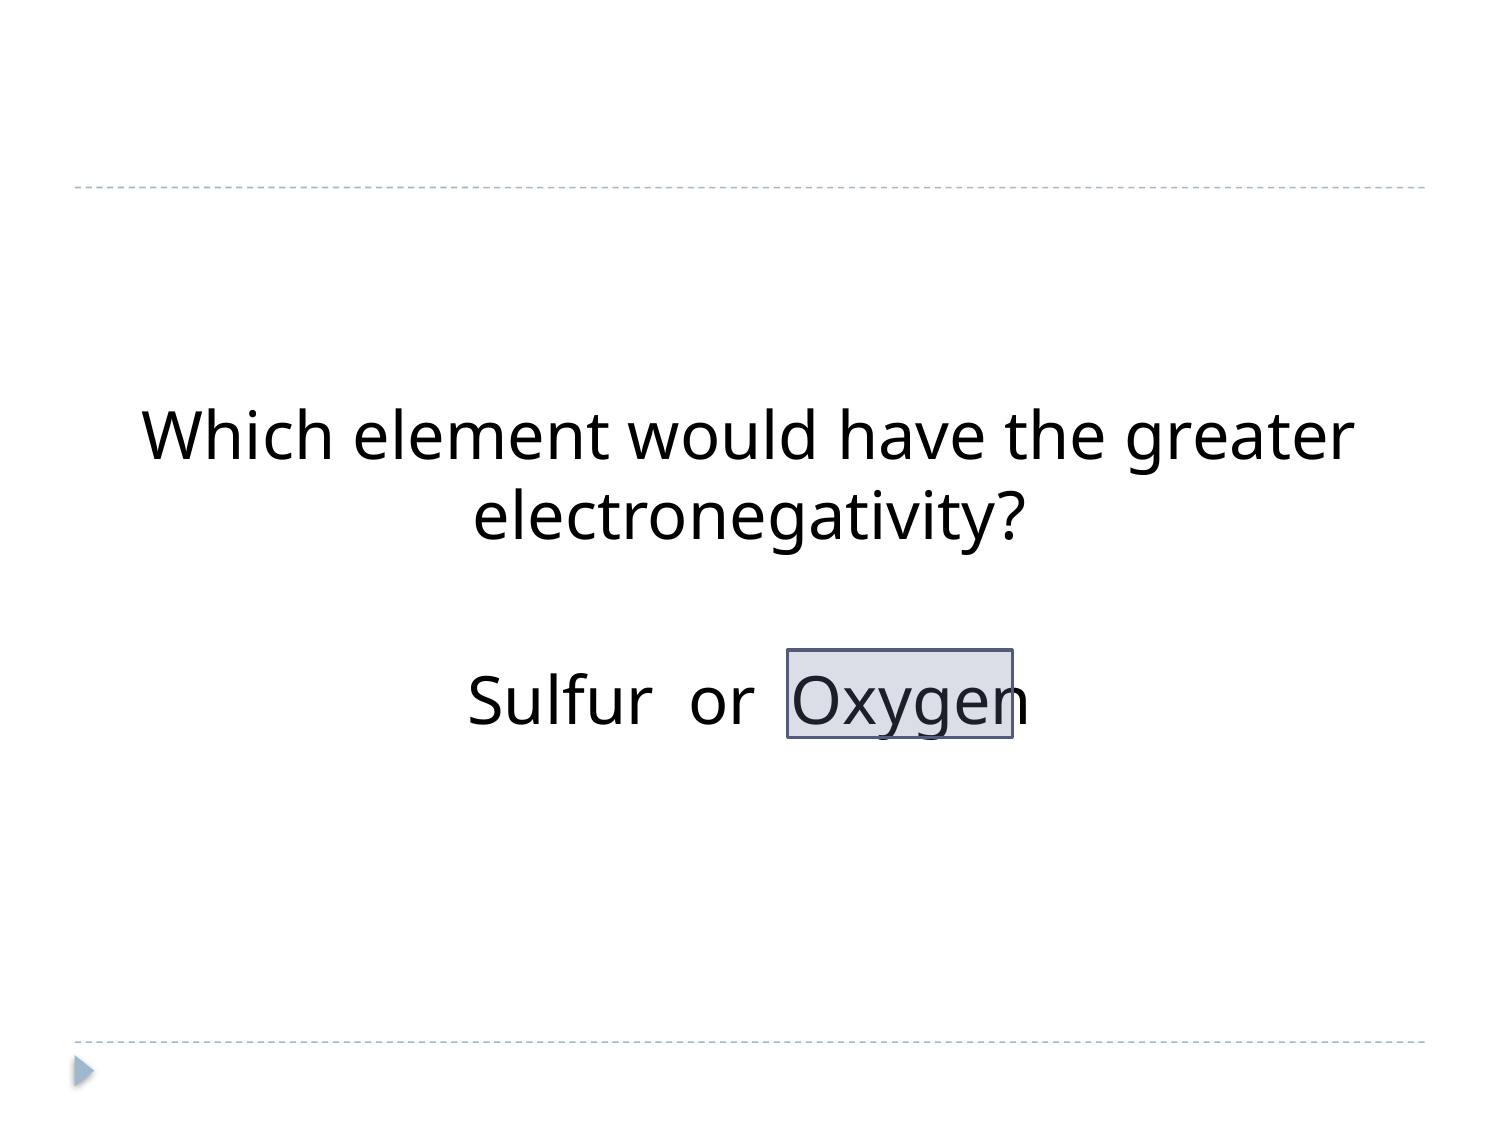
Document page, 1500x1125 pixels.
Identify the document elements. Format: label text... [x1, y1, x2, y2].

text_box [786, 648, 1014, 739]
list Which element would have the greater electronegativity? Sulfur or Oxygen [75, 200, 1425, 1010]
